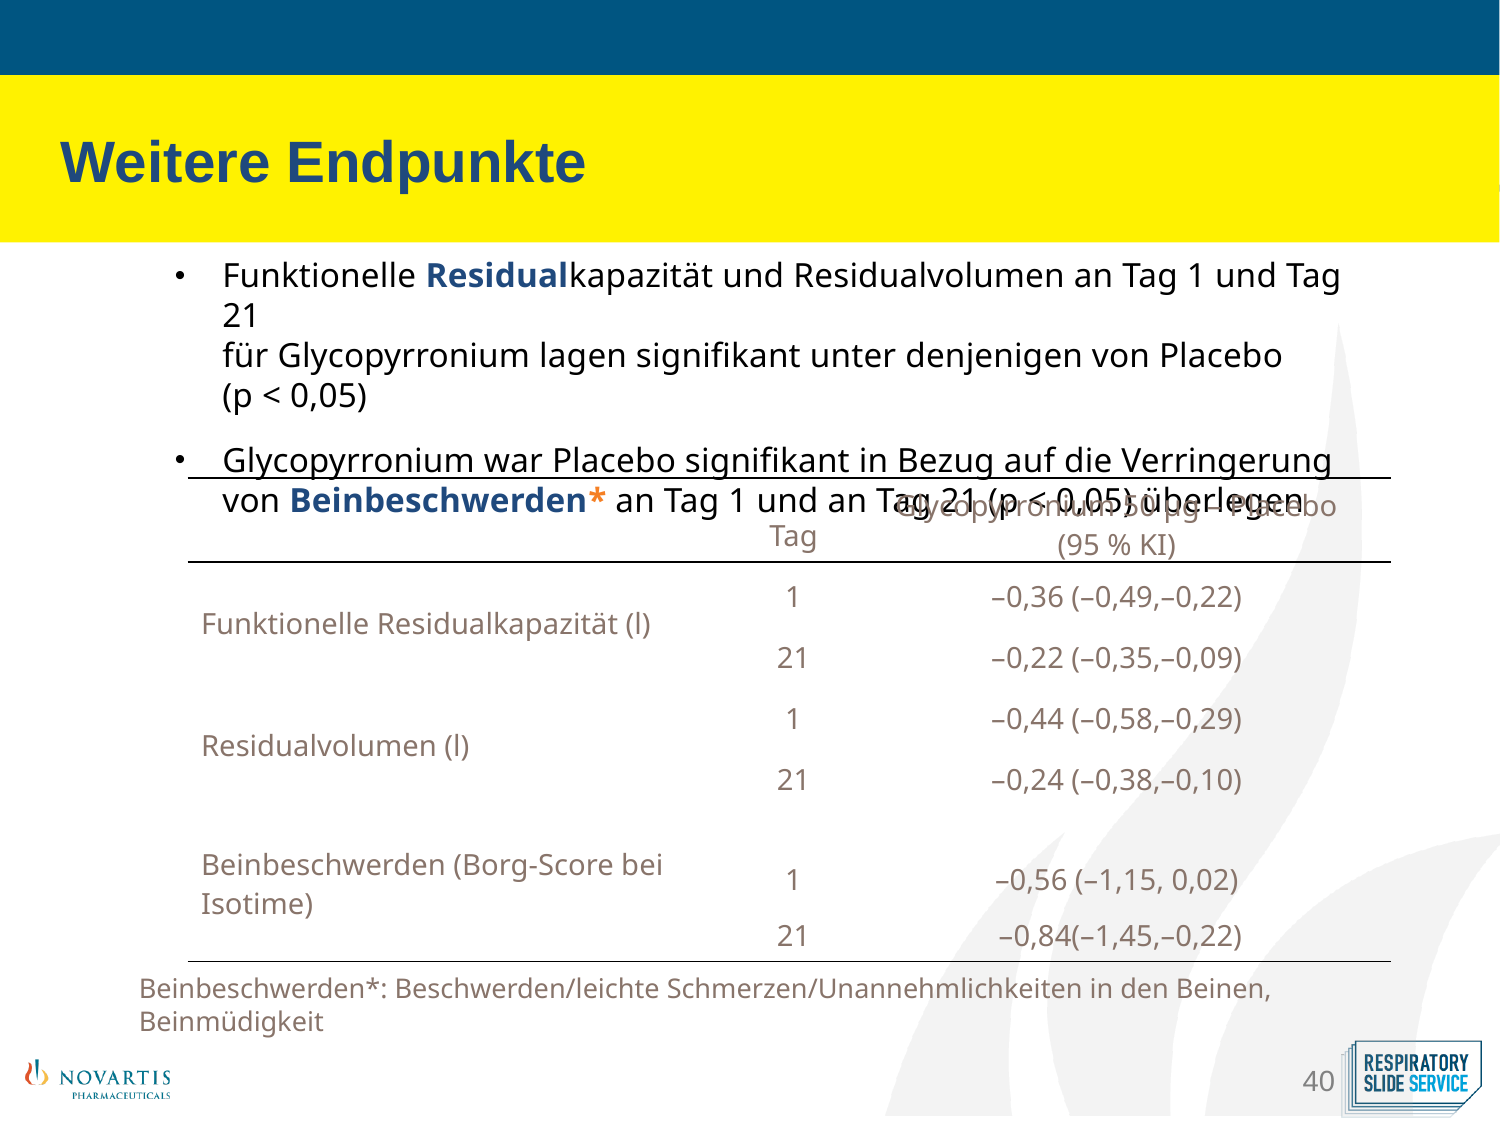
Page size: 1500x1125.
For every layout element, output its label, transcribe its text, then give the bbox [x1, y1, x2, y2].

text_box Beinbeschwerden*: Beschwerden/leichte Schmerzen/Unannehmlichkeiten in den Beinen, Beinmüdigkeit [123, 964, 1477, 1044]
table_cell 21 [744, 623, 843, 684]
table_header Glycopyrronium 50 µg – Placebo (95 % KI) [843, 479, 1391, 561]
table_cell 21 [744, 745, 843, 806]
table_cell –0,56 (–1,15, 0,02) [843, 806, 1391, 905]
text_box [43, 32, 1438, 182]
table_cell –0,44 (–0,58,–0,29) [843, 684, 1391, 745]
table_cell 21 [744, 905, 843, 961]
text_box Funktionelle Residualkapazität und Residualvolumen an Tag 1 und Tag 21 für Glycopyrronium lagen signifikant unter denjenigen von Placebo (p < 0,05) Glycopyrronium war Placebo signifikant in Bezug auf die Verringerung von Beinbeschwerden* an Tag 1 und an Tag 21 (p < 0,05) überlegen [174, 254, 1390, 580]
table_cell –0,84(–1,45,–0,22) [843, 905, 1391, 961]
table_cell 1 [744, 563, 843, 623]
table_header Tag [744, 479, 843, 561]
picture [25, 1059, 170, 1099]
table_cell Beinbeschwerden (Borg-Score bei Isotime) [188, 806, 744, 961]
table_cell –0,22 (–0,35,–0,09) [843, 623, 1391, 684]
table_cell Residualvolumen (l) [188, 684, 744, 806]
table_cell 1 [744, 684, 843, 745]
table_cell –0,24 (–0,38,–0,10) [843, 745, 1391, 806]
table_cell Funktionelle Residualkapazität (l) [188, 563, 744, 684]
table_cell 1 [744, 806, 843, 905]
table_header [188, 479, 744, 561]
table_cell –0,36 (–0,49,–0,22) [843, 563, 1391, 623]
picture [1328, 1027, 1497, 1125]
text_box Weitere Endpunkte [46, 116, 1371, 202]
